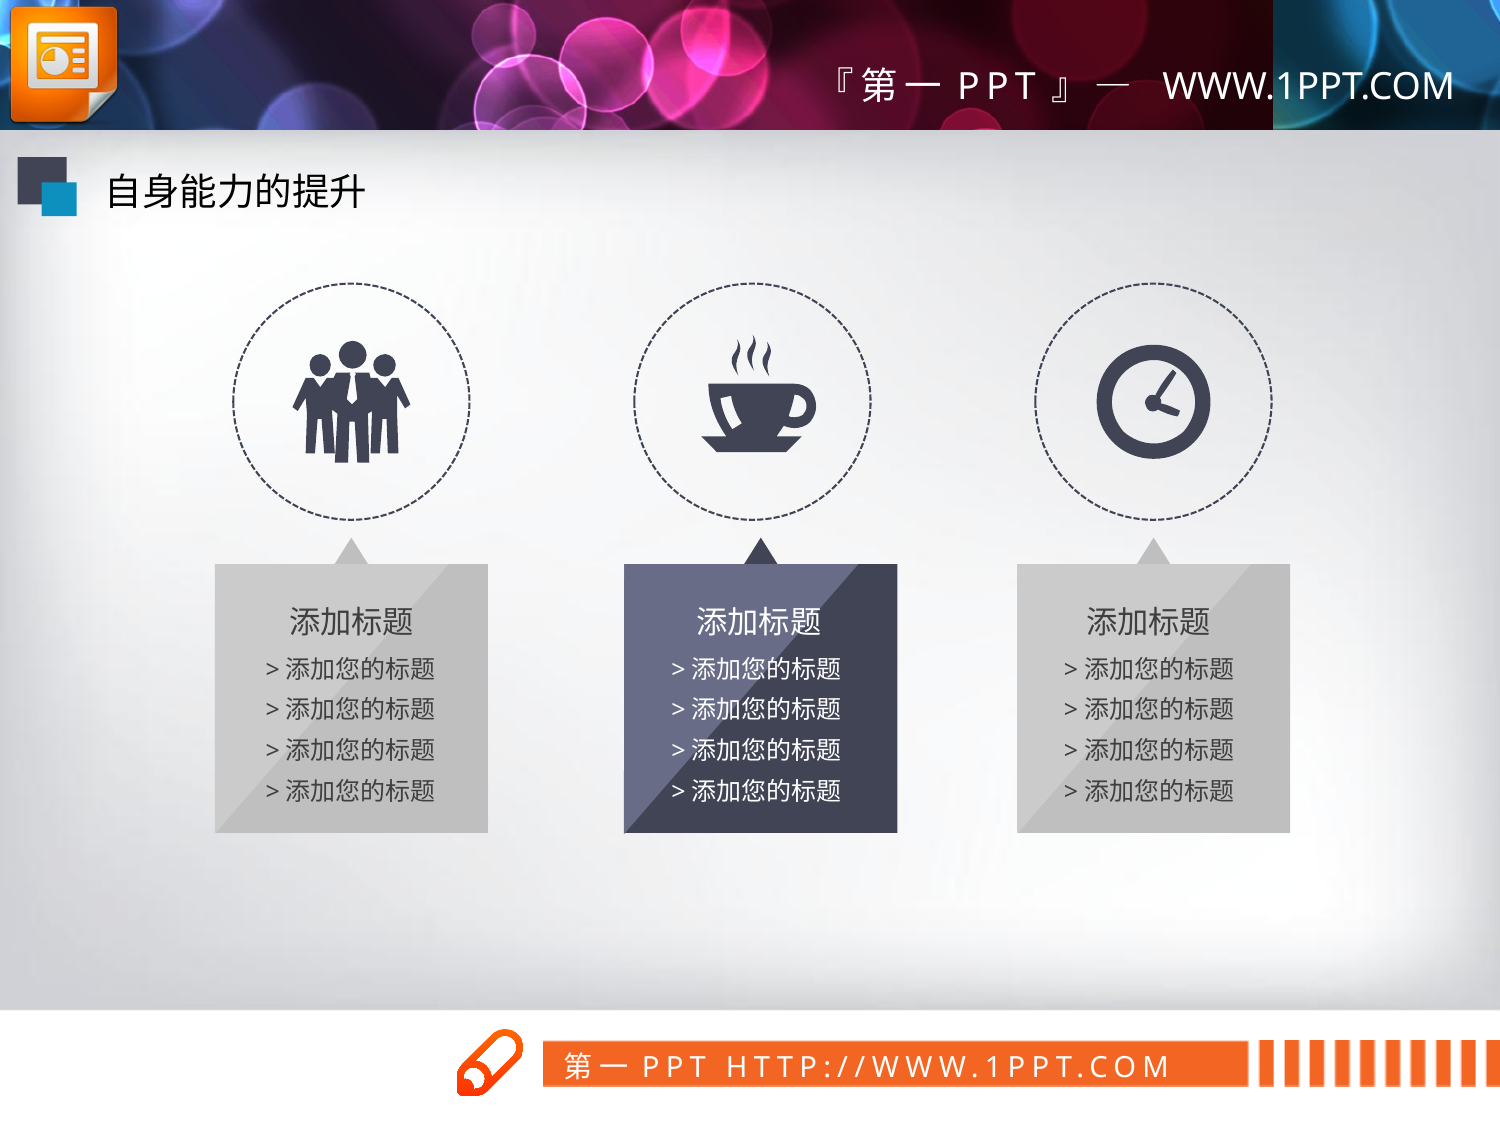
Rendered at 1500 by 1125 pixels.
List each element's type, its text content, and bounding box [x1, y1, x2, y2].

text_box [634, 283, 871, 521]
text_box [17, 156, 77, 217]
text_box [233, 283, 470, 521]
text_box 自身能力的提升 [90, 160, 383, 221]
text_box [214, 537, 488, 835]
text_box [1035, 283, 1272, 521]
picture [543, 1040, 1500, 1087]
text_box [1016, 537, 1291, 835]
picture [0, 0, 1500, 1012]
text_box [623, 537, 898, 835]
